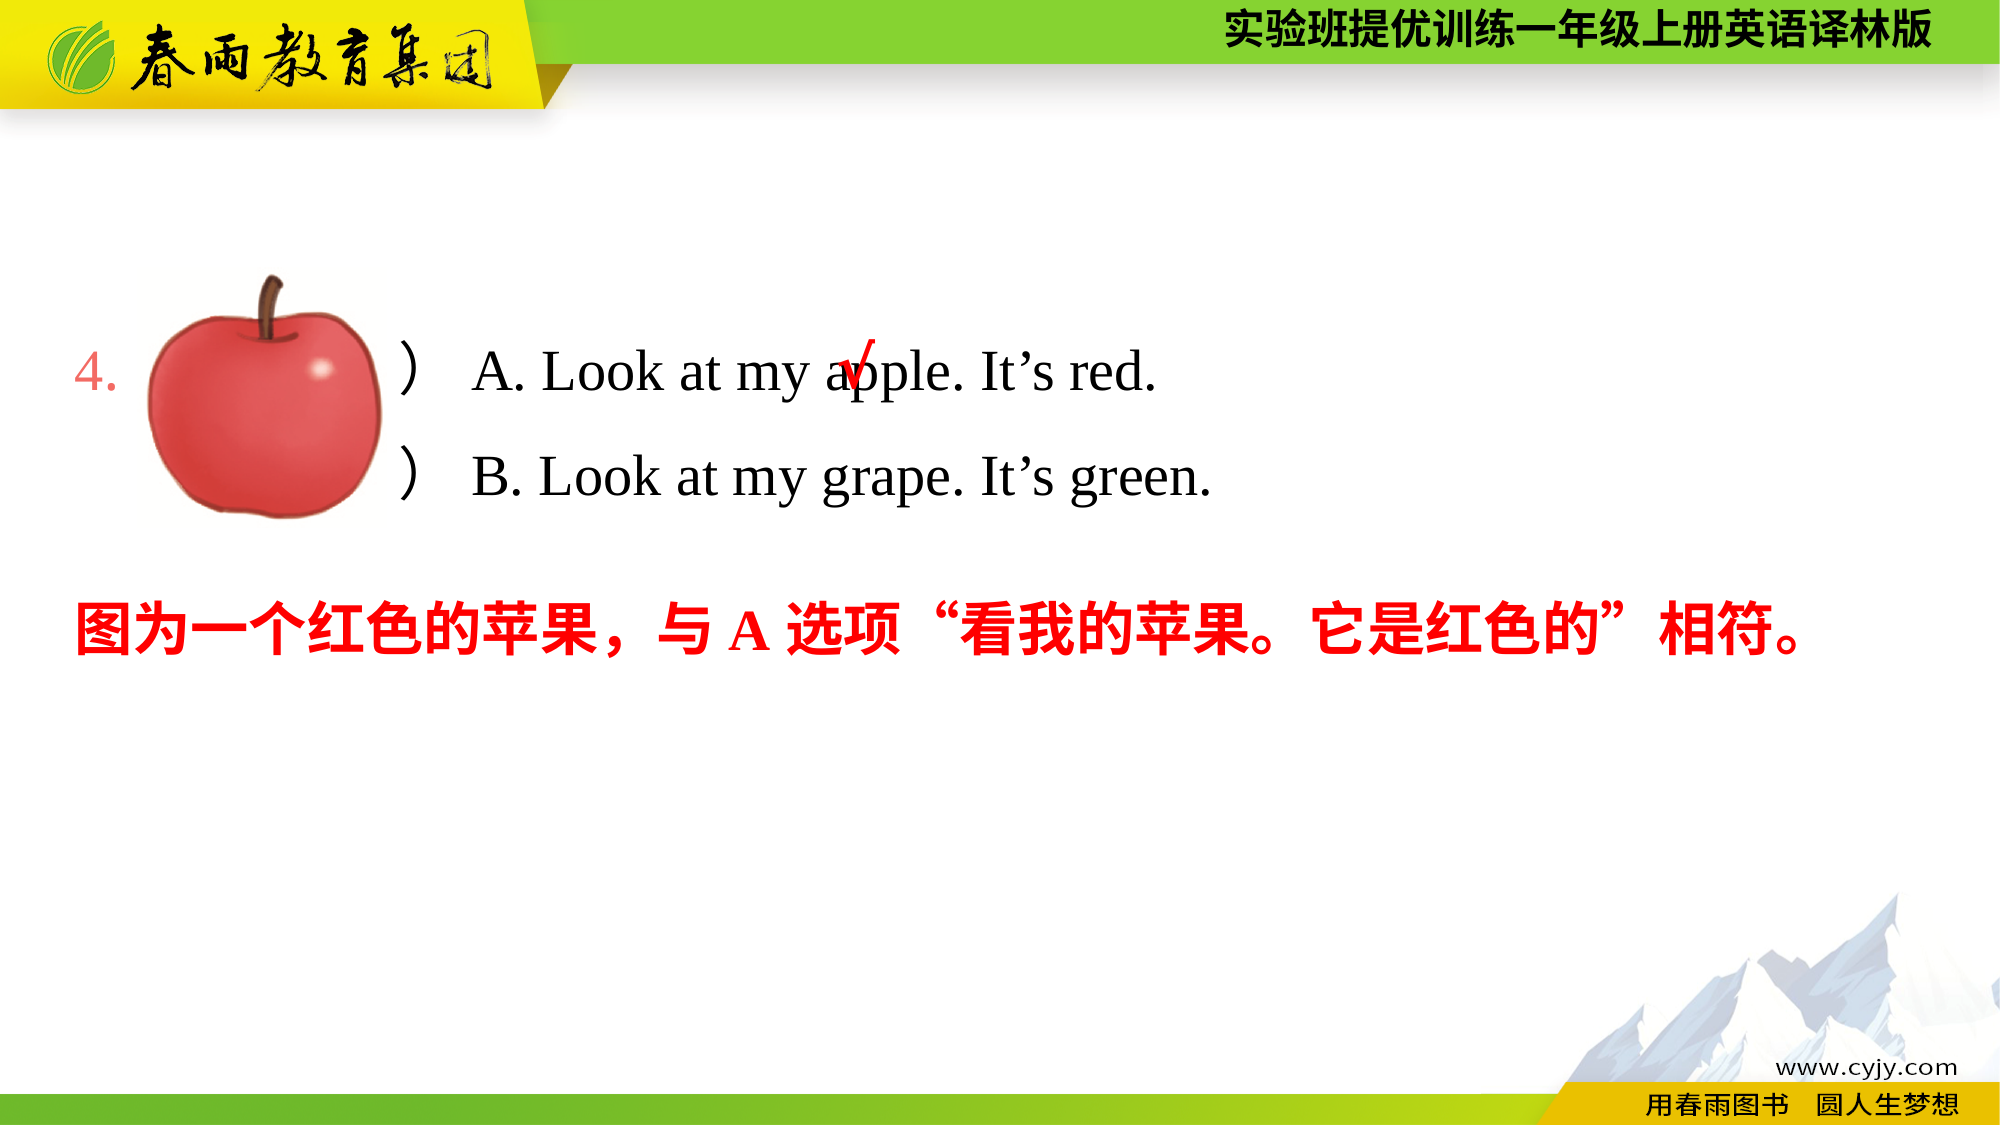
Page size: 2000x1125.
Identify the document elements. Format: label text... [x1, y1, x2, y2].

text_box 图为一个红色的苹果，与A选项“看我的苹果。它是红色的”相符。 [59, 549, 1944, 670]
picture [0, 0, 2000, 1125]
list 4. （ ）A. Look at my apple. It’s red. （ ）B. Look at my grape. It’s green. [59, 289, 132, 504]
list 4. （ ）A. Look at my apple. It’s red. （ ）B. Look at my grape. It’s green. [392, 289, 1944, 504]
text_box √ [821, 323, 890, 408]
